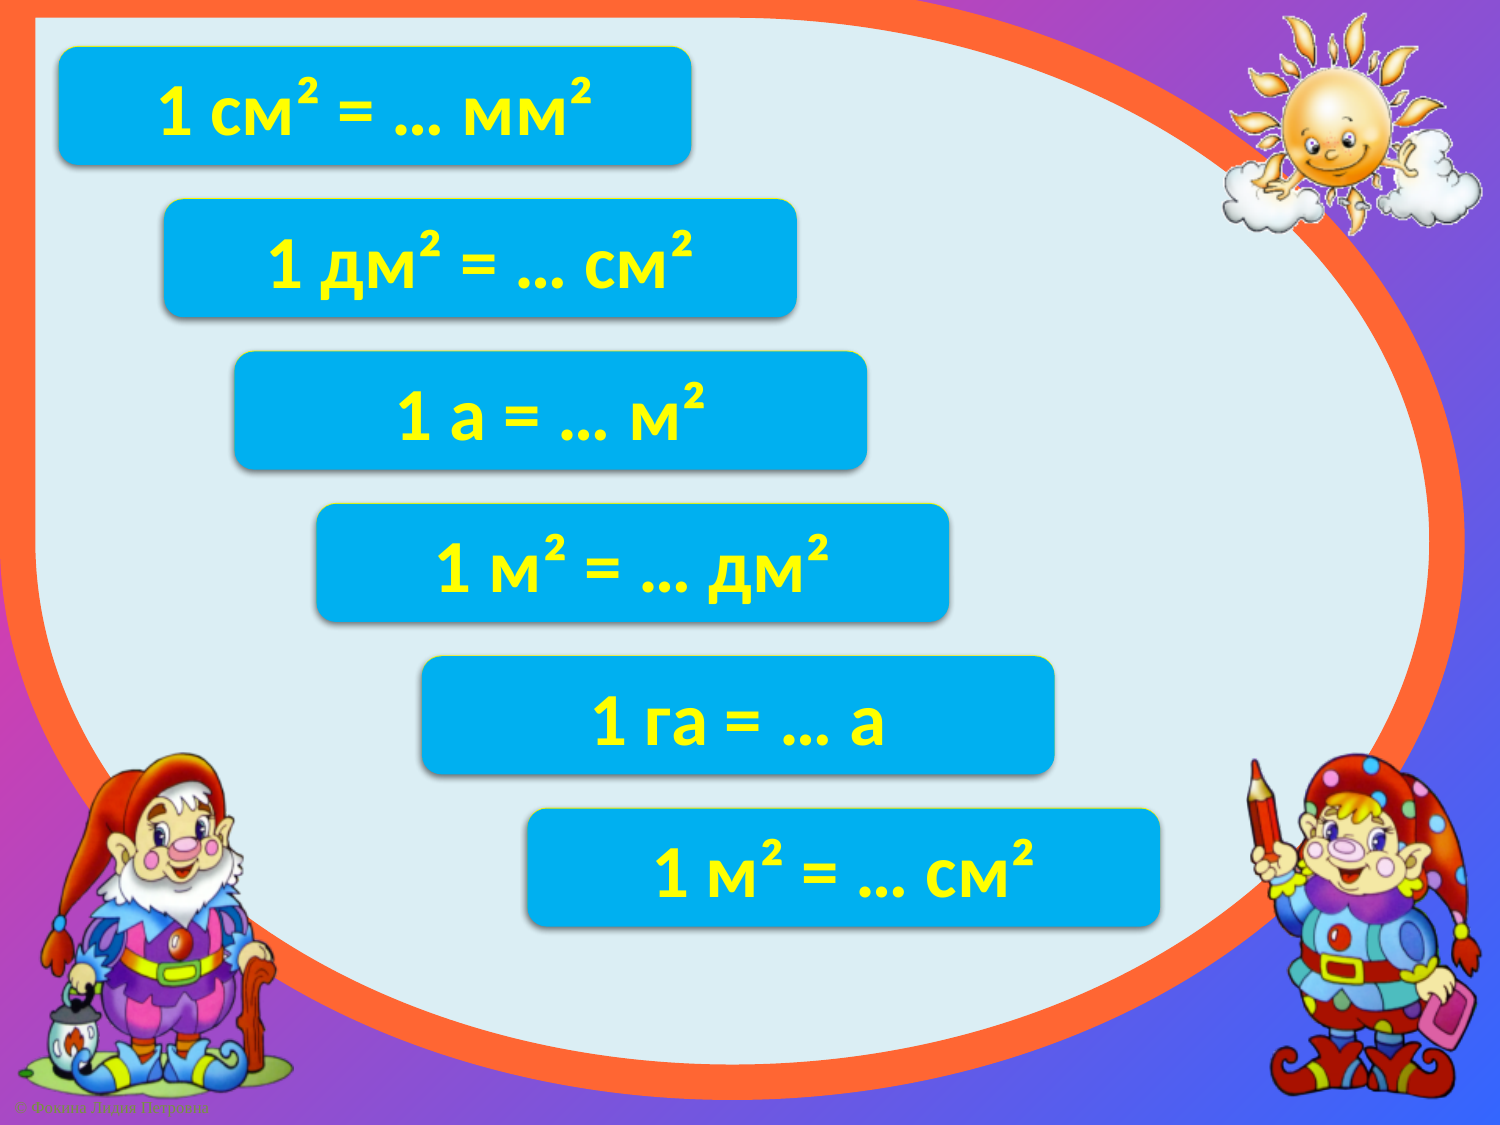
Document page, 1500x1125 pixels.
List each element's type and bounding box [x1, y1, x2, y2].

text_box [419, 654, 1057, 777]
picture [17, 751, 294, 1101]
picture [1245, 751, 1483, 1101]
text_box [232, 349, 870, 472]
text_box [525, 806, 1163, 929]
text_box [161, 197, 799, 320]
text_box [314, 501, 952, 625]
picture [1214, 0, 1500, 244]
text_box [56, 44, 694, 168]
